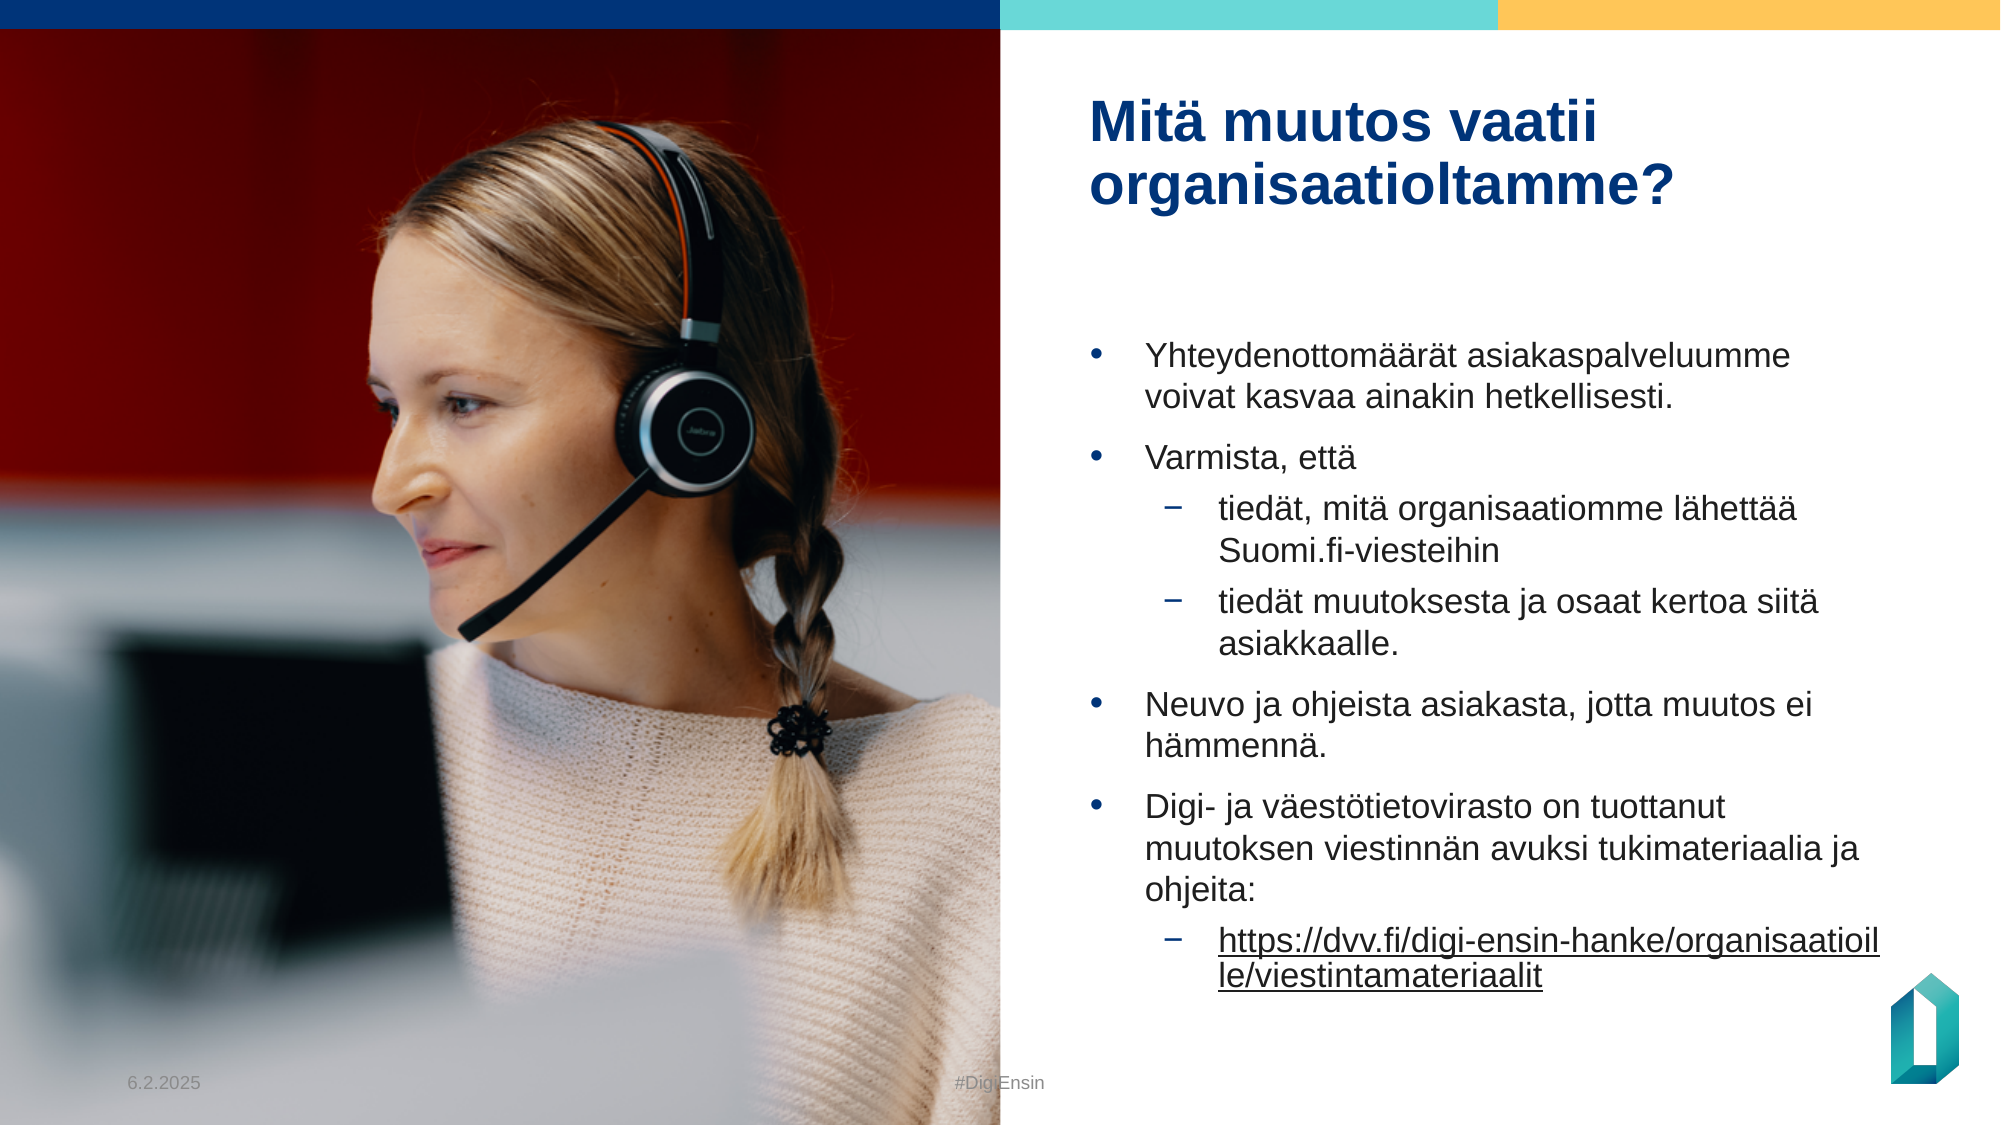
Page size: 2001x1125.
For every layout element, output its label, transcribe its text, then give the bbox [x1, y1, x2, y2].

footer #DigiEnsin [1005, 1066, 1477, 1102]
title Mitä muutos vaatii organisaatioltamme? [1074, 23, 1902, 225]
list Yhteydenottomäärät asiakaspalveluumme voivat kasvaa ainakin hetkellisesti. Varmista, että tiedät, mitä organisaatiomme lähettää Suomi.fi-viesteihin tiedät muutoksesta ja osaat kertoa siitä asiakkaalle. Neuvo ja ohjeista asiakasta, jotta muutos ei hämmennä. Digi- ja väestötietovirasto on tuottanut muutoksen viestinnän avuksi tukimateriaalia ja ohjeita: https://dvv.fi/digi-ensin-hanke/organisaatioille/viestintamateriaalit [1074, 324, 1902, 1010]
picture [0, 28, 1001, 1125]
picture [1891, 973, 1959, 1084]
